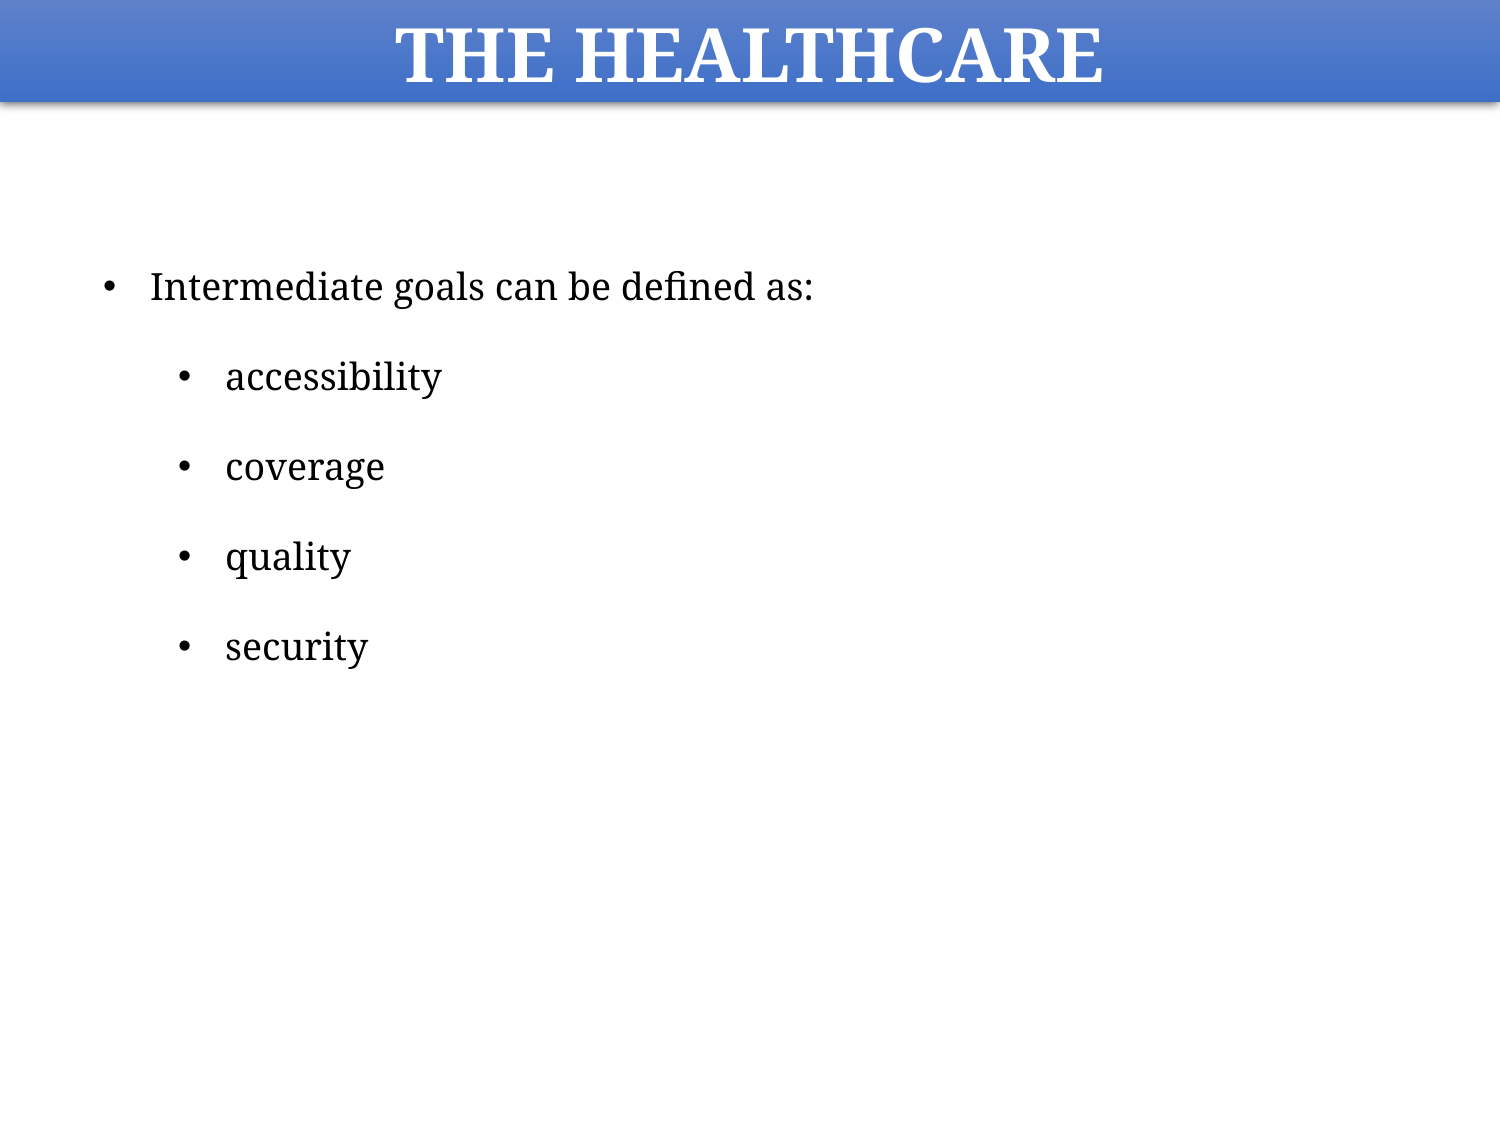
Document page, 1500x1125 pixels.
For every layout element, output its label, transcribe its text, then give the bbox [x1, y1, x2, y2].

text_box THE HEALTHCARE [0, 0, 1500, 102]
text_box Intermediate goals can be defined as: accessibility coverage quality security [88, 255, 1376, 721]
